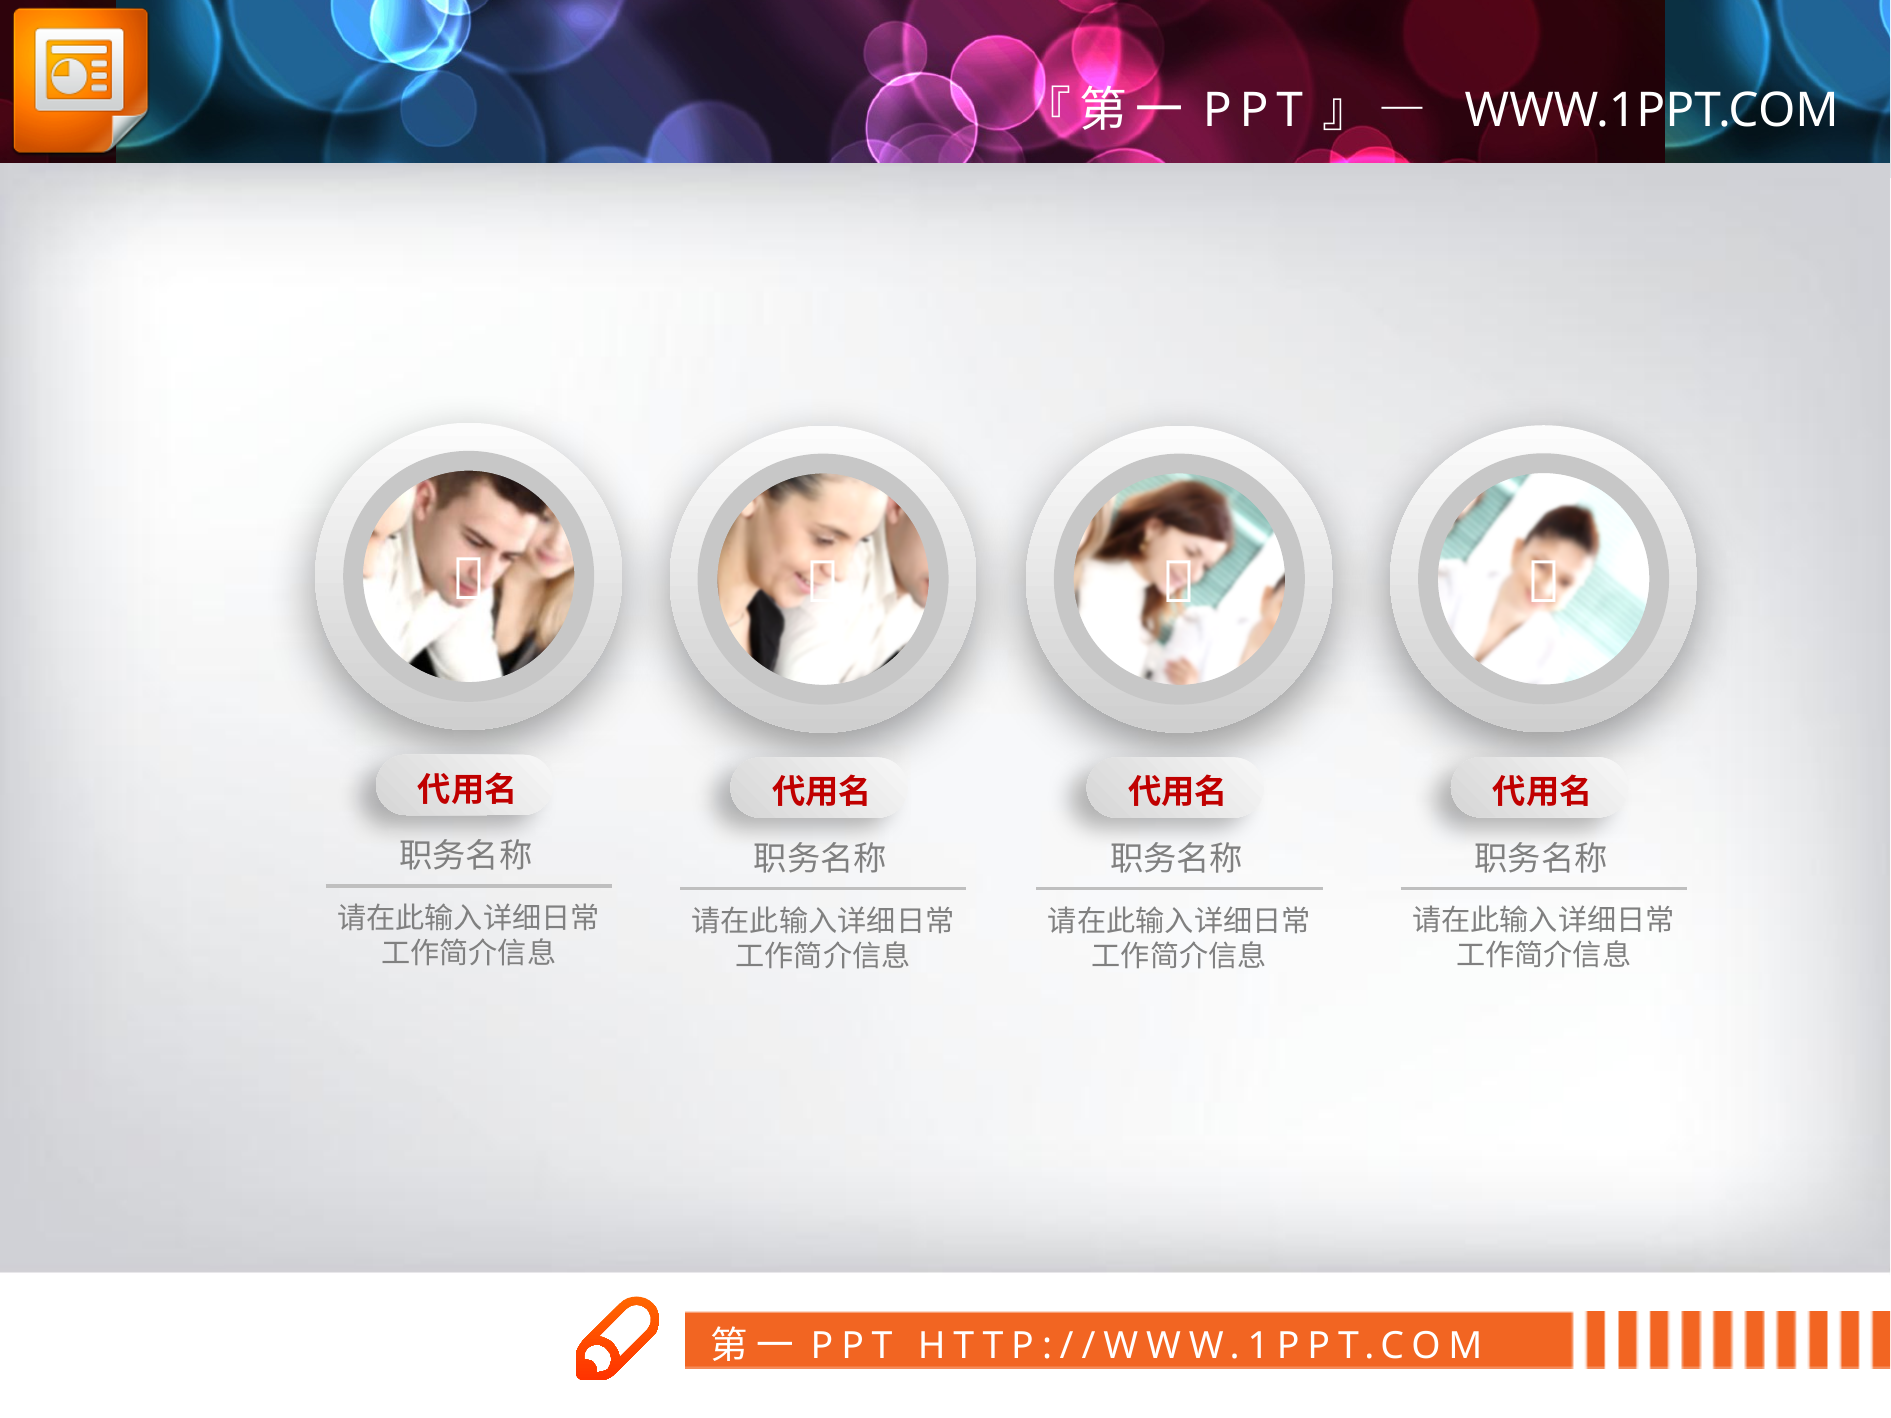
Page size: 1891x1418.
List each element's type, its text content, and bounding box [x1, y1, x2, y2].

text_box 请在此输入详细日常工作简介信息 [1391, 894, 1696, 979]
text_box 代用名 [1457, 764, 1629, 816]
text_box [1096, 757, 1254, 765]
text_box 职务名称 [1063, 829, 1290, 885]
text_box [376, 766, 382, 803]
text_box 职务名称 [1427, 829, 1655, 884]
text_box [1086, 770, 1092, 805]
text_box [740, 757, 898, 765]
text_box 代用名 [1092, 765, 1264, 817]
text_box 职务名称 [707, 829, 934, 885]
text_box [730, 770, 736, 805]
text_box 请在此输入详细日常工作简介信息 [317, 891, 621, 977]
text_box [1450, 769, 1457, 806]
text_box 请在此输入详细日常工作简介信息 [671, 894, 975, 980]
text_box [1025, 425, 1334, 733]
text_box [386, 754, 543, 762]
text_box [314, 422, 623, 731]
text_box 代用名 [382, 762, 554, 814]
text_box 代用名 [736, 765, 908, 817]
text_box 请在此输入详细日常工作简介信息 [1027, 894, 1332, 980]
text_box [669, 425, 977, 733]
picture [0, 0, 1891, 1275]
text_box 职务名称 [353, 826, 580, 882]
text_box [1461, 757, 1618, 764]
picture [685, 1311, 1891, 1369]
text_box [1389, 424, 1698, 733]
